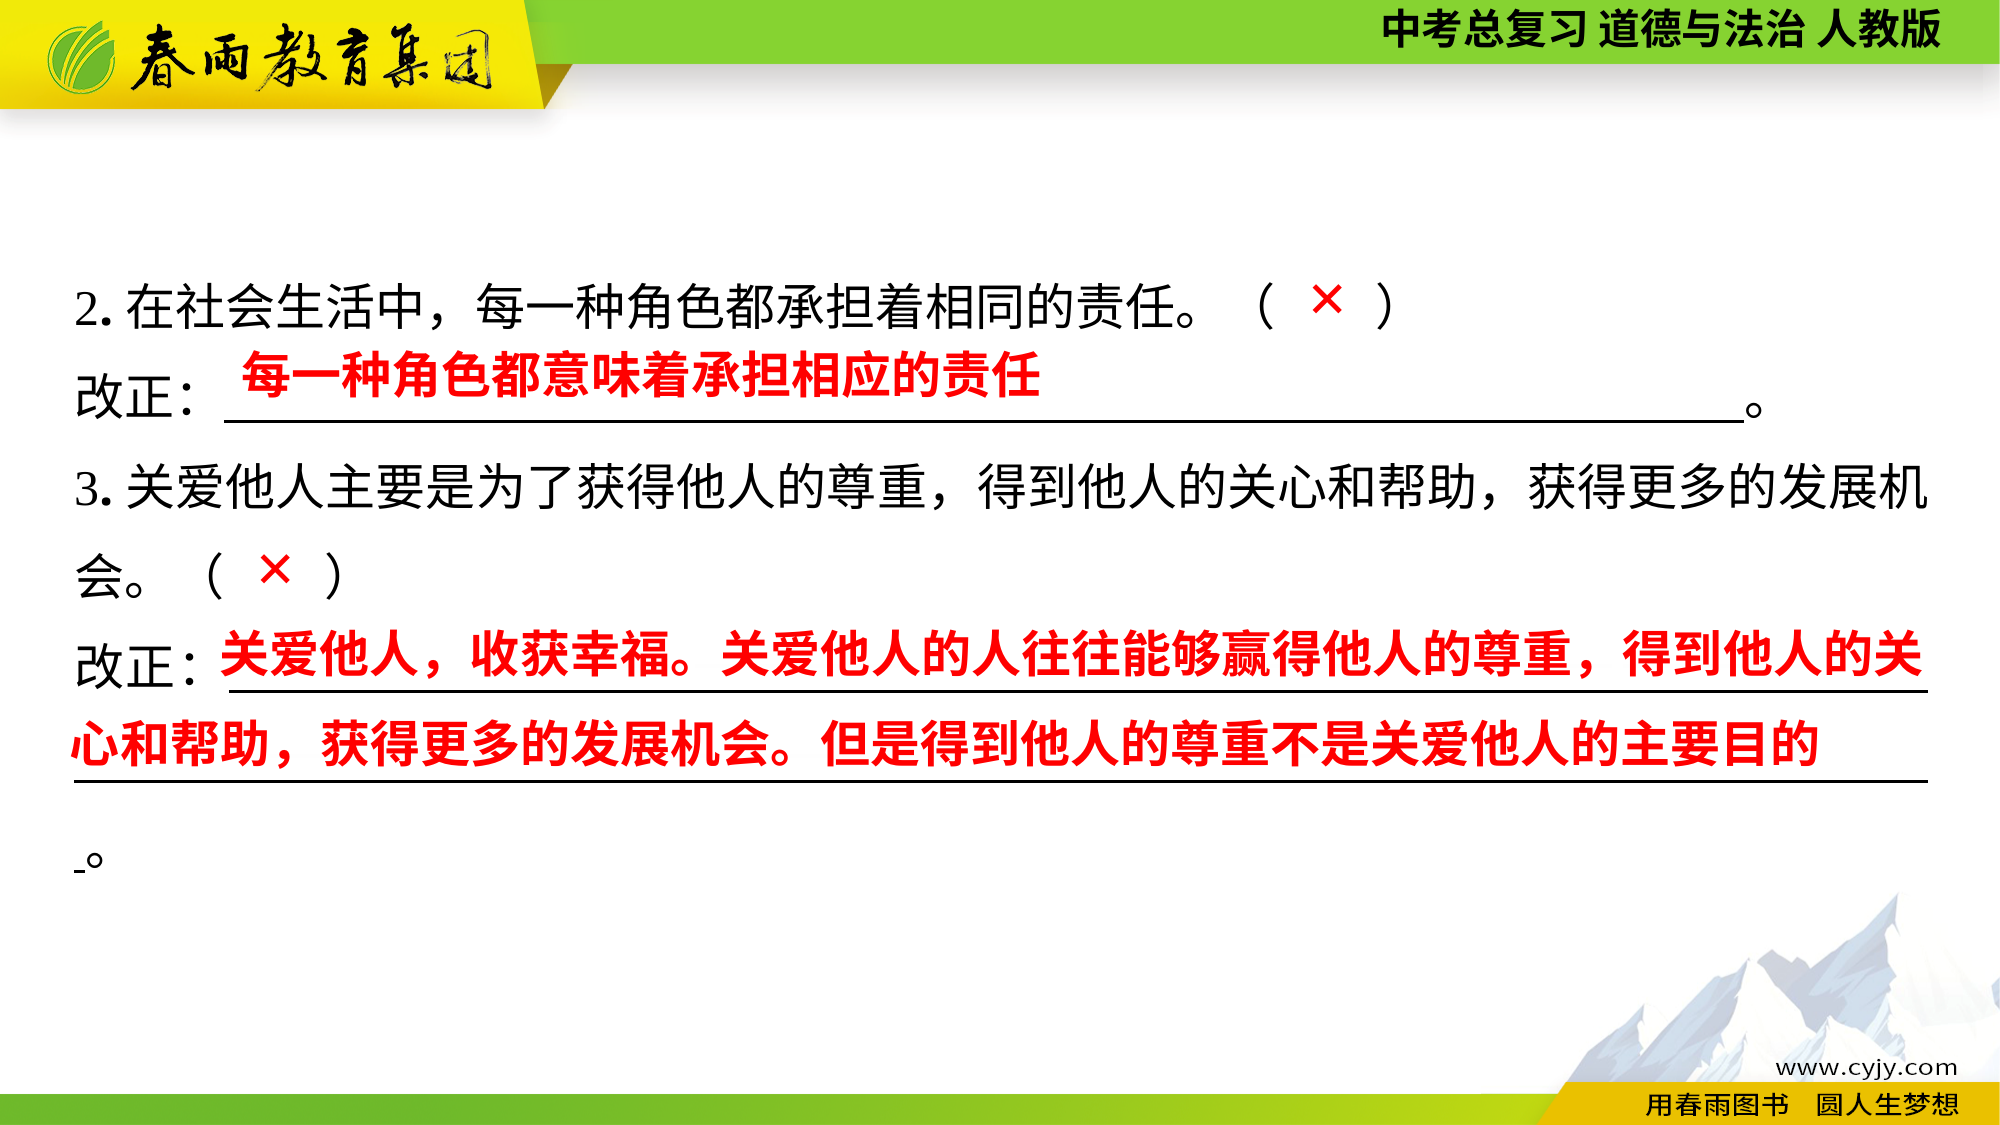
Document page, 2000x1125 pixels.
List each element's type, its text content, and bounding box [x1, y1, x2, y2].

text_box ✕ [239, 529, 312, 584]
text_box 关爱他人，收获幸福。关爱他人的人往往能够赢得他人的尊重，得到他人的关心和帮助，获得更多的发展机会。但是得到他人的尊重不是关爱他人的主要目的 [54, 584, 1940, 780]
text_box 每一种角色都意味着承担相应的责任 [226, 335, 1057, 411]
picture [0, 0, 2000, 1125]
text_box ✕ [1291, 260, 1364, 335]
list 2.在社会生活中，每一种角色都承担着相同的责任。（ ） 改正： 。 3.关爱他人主要是为了获得他人的尊重，得到他人的关心和帮助，获得更多的发展机会。（ ） 改正： ————————————————————————————————————————————————————————————— 。 [59, 238, 1944, 799]
